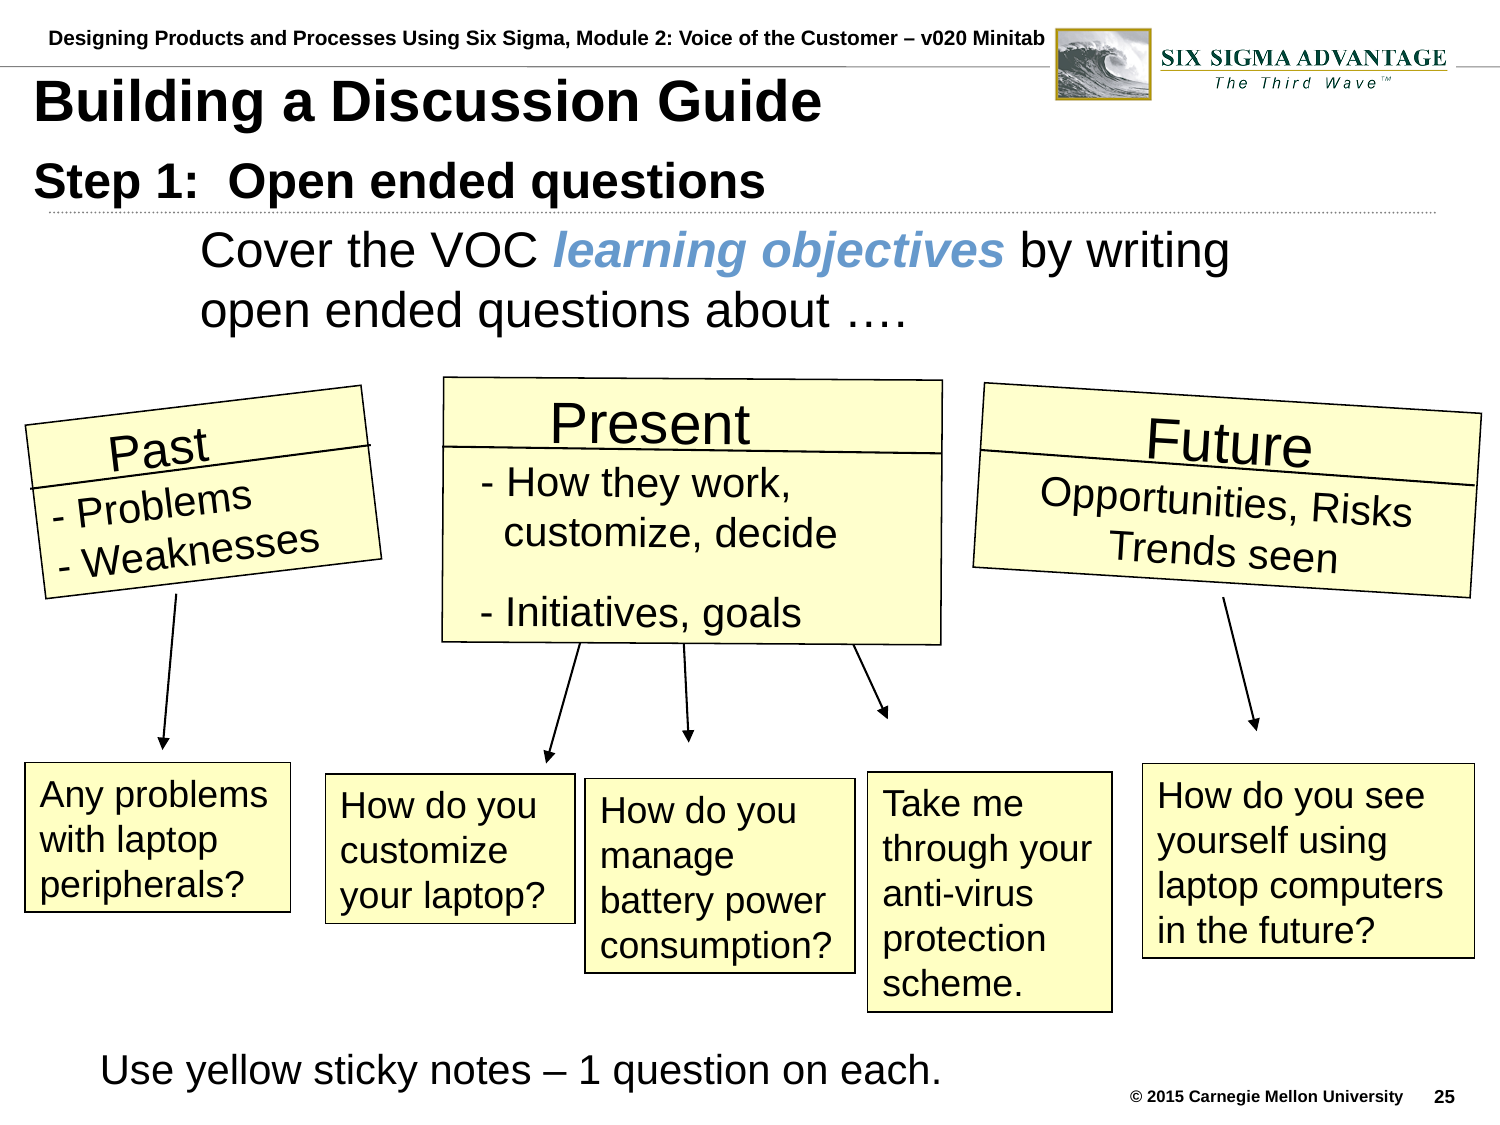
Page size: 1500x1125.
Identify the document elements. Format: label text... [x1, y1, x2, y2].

text_box [543, 643, 581, 764]
text_box Use yellow sticky notes – 1 question on each. [38, 1035, 1005, 1100]
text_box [24, 404, 373, 915]
text_box How do you customize your laptop? [369, 773, 575, 924]
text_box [441, 446, 942, 454]
text_box Present - How they work, customize, decide - Initiatives, goals [443, 377, 943, 446]
text_box Take me through your anti-virus protection scheme. [867, 772, 1113, 1012]
text_box Present - How they work, customize, decide - Initiatives, goals [442, 461, 942, 645]
text_box Cover the VOC learning objectives by writing open ended questions about …. [185, 210, 1457, 345]
title Building a Discussion Guide Step 1: Open ended questions [33, 76, 1470, 210]
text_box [978, 397, 1477, 961]
picture [1049, 24, 1456, 104]
text_box [681, 644, 695, 743]
text_box How do you manage battery power consumption? [585, 778, 855, 974]
text_box [853, 645, 889, 720]
